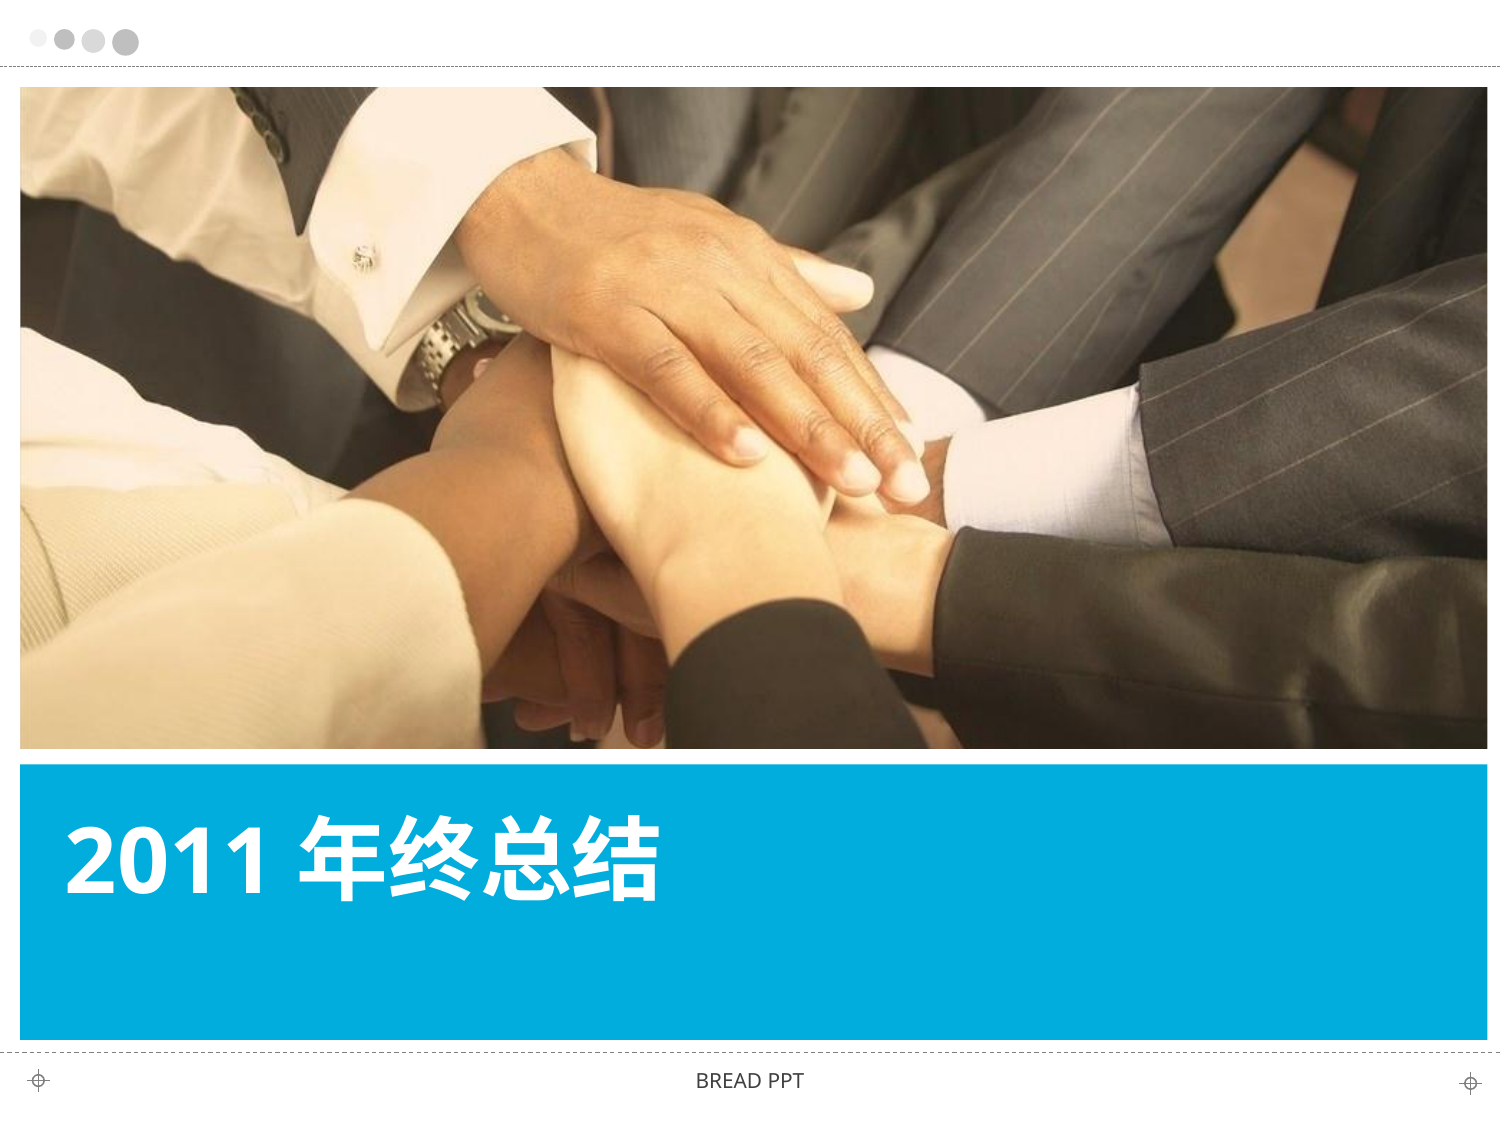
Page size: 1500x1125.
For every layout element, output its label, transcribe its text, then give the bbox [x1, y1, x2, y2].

picture [19, 87, 1488, 749]
text_box [924, 986, 1438, 1049]
text_box 2011年终总结 [49, 794, 1169, 920]
text_box [20, 764, 1488, 1040]
